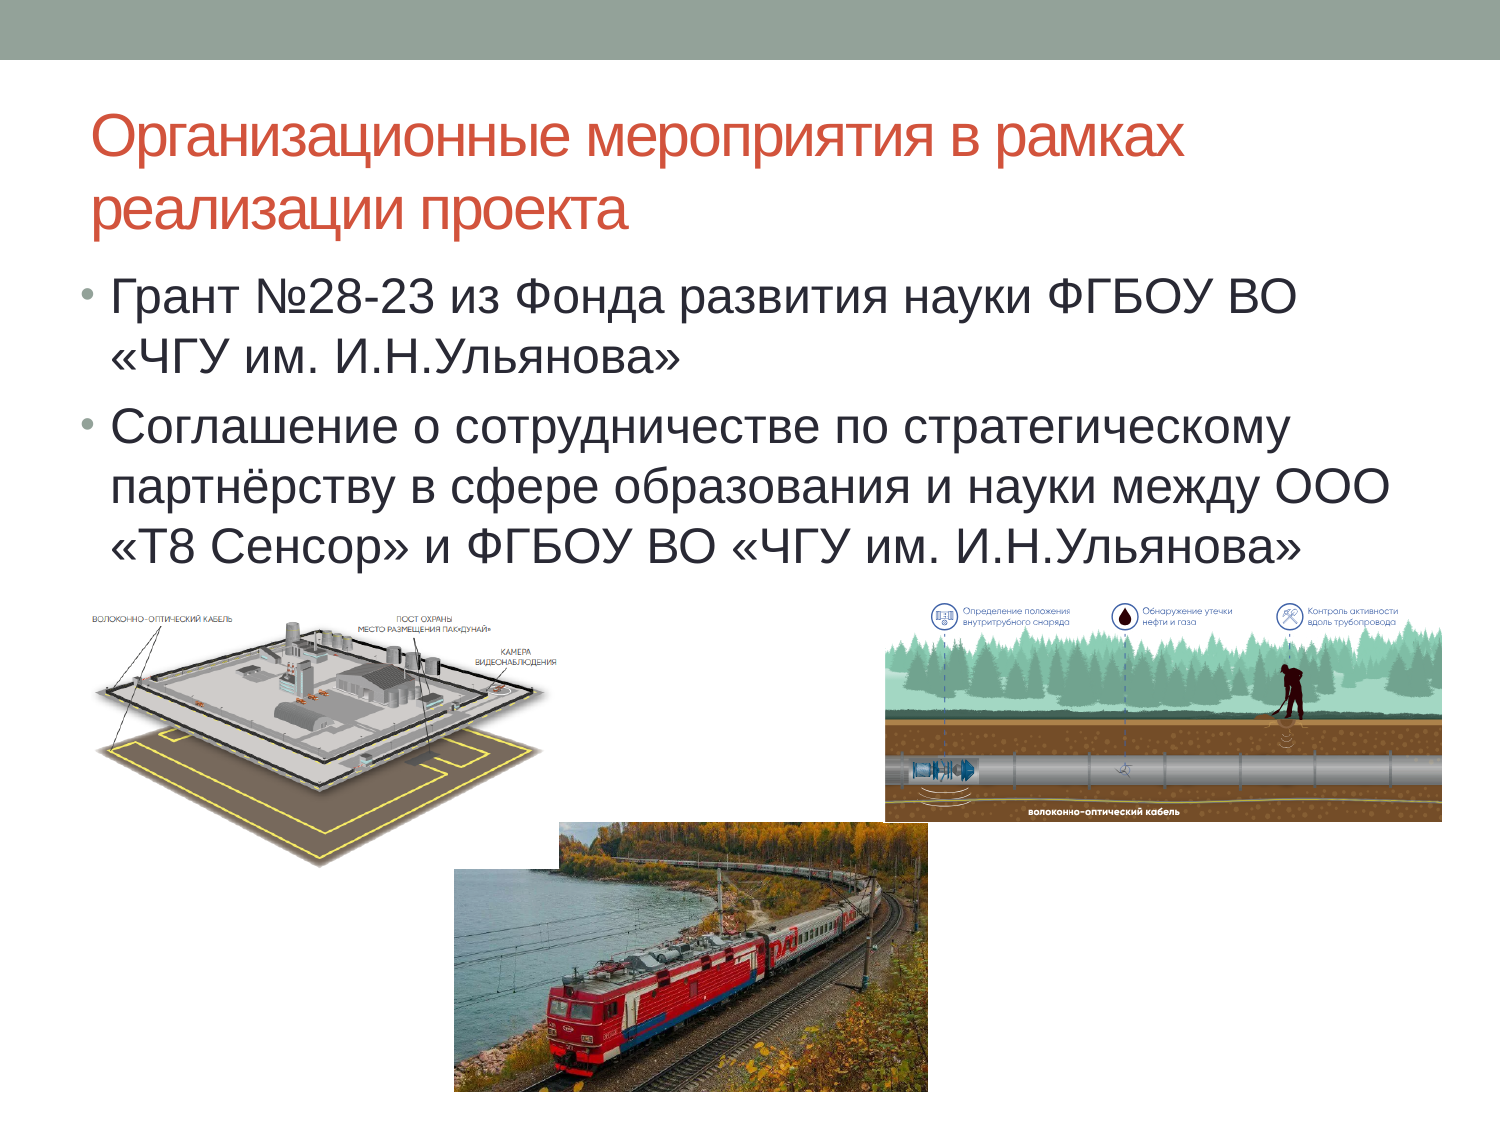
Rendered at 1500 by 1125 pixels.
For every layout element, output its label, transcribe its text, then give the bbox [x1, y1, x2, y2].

title Организационные мероприятия в рамках реализации проекта [75, 87, 1425, 250]
picture [88, 585, 1442, 1092]
list Грант №28-23 из Фонда развития науки ФГБОУ ВО «ЧГУ им. И.Н.Ульянова» Соглашение о сотрудничестве по стратегическому партнёрству в сфере образования и науки между ООО «Т8 Сенсор» и ФГБОУ ВО «ЧГУ им. И.Н.Ульянова» [64, 256, 1415, 1056]
